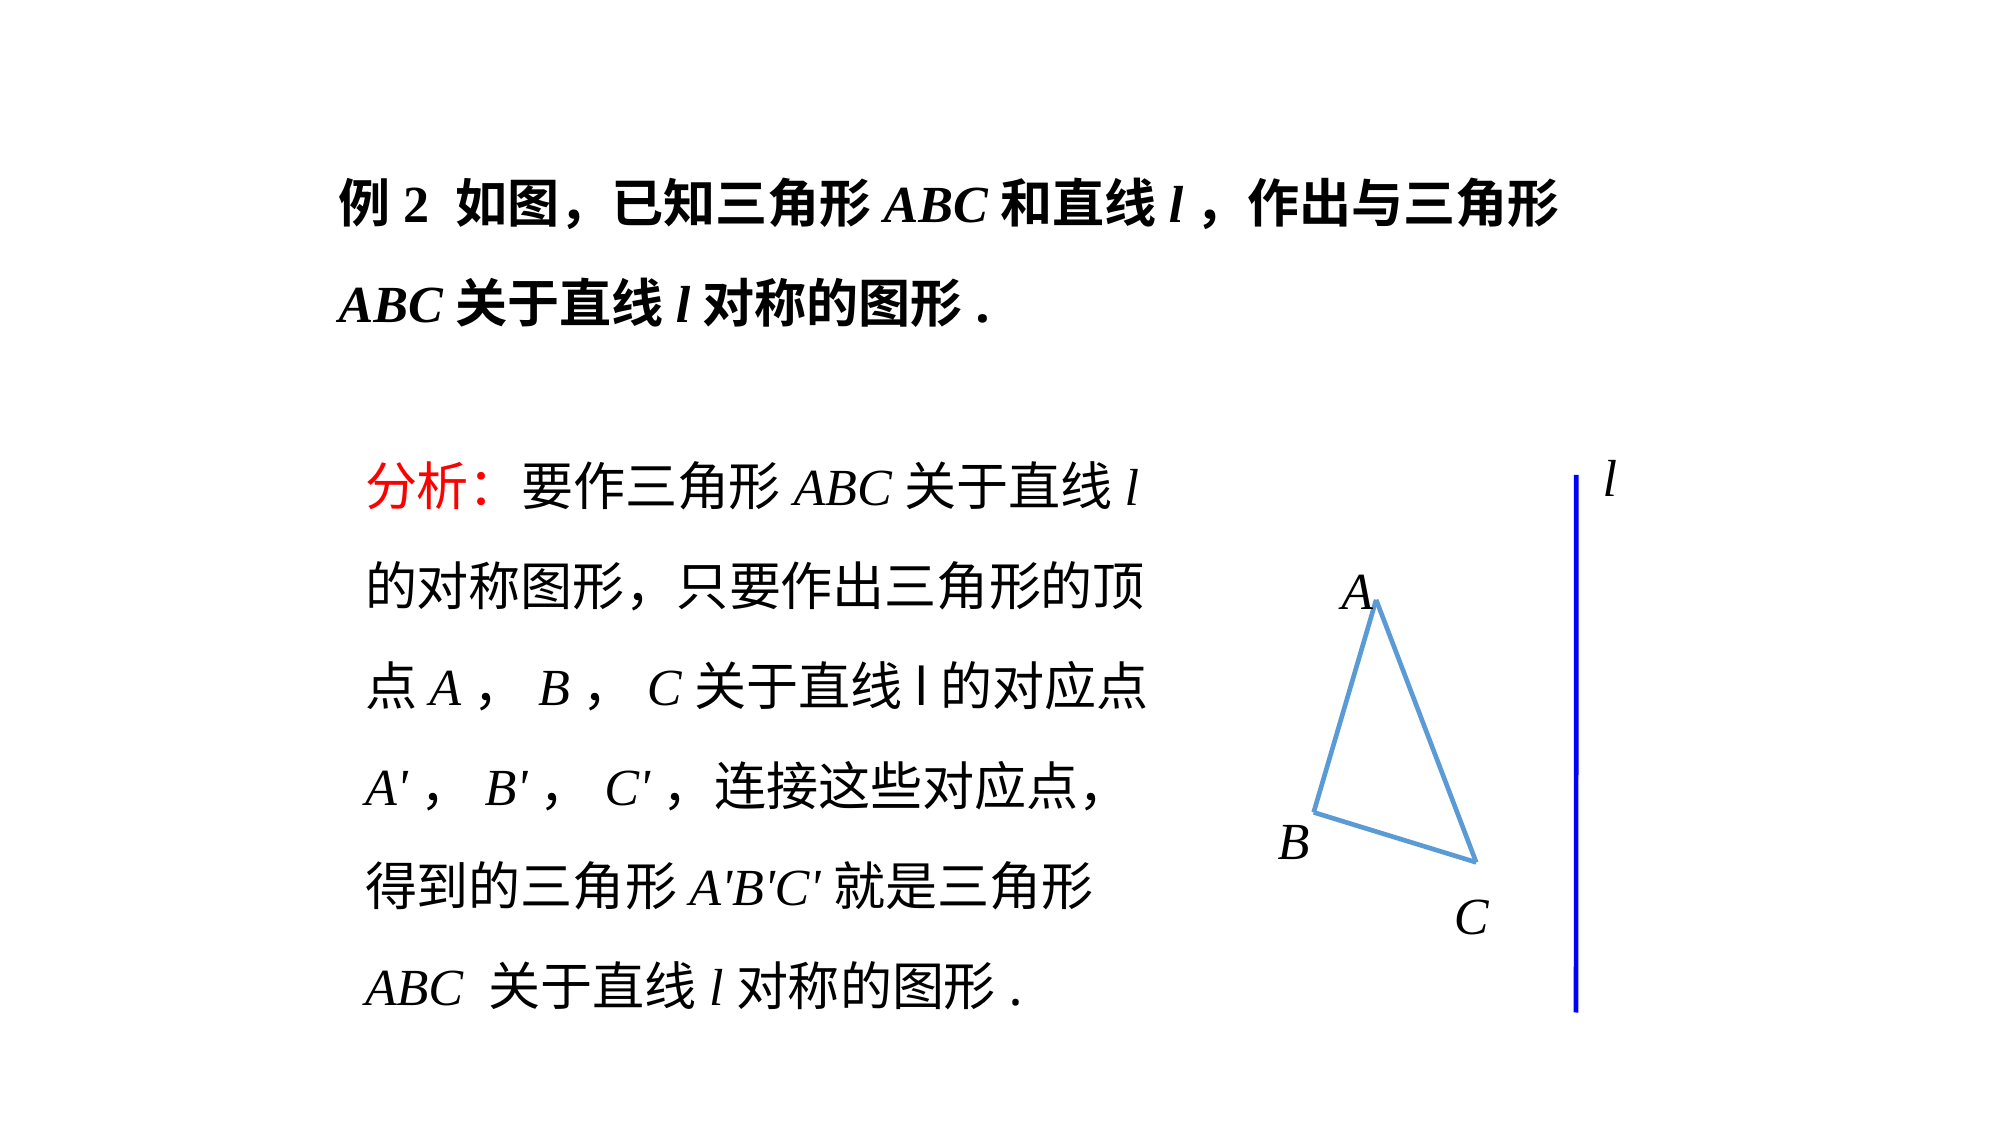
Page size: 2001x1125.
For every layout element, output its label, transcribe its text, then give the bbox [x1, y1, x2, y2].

text_box 分析：要作三角形ABC关于直线l的对称图形，只要作出三角形的顶点A，B，C关于直线l的对应点A'，B'，C'，连接这些对应点，得到的三角形A'B'C'就是三角形ABC 关于直线l对称的图形. [350, 408, 1188, 1024]
text_box 例2 如图，已知三角形ABC和直线l，作出与三角形 ABC关于直线l对称的图形. [323, 125, 1662, 340]
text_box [1262, 399, 1633, 1013]
